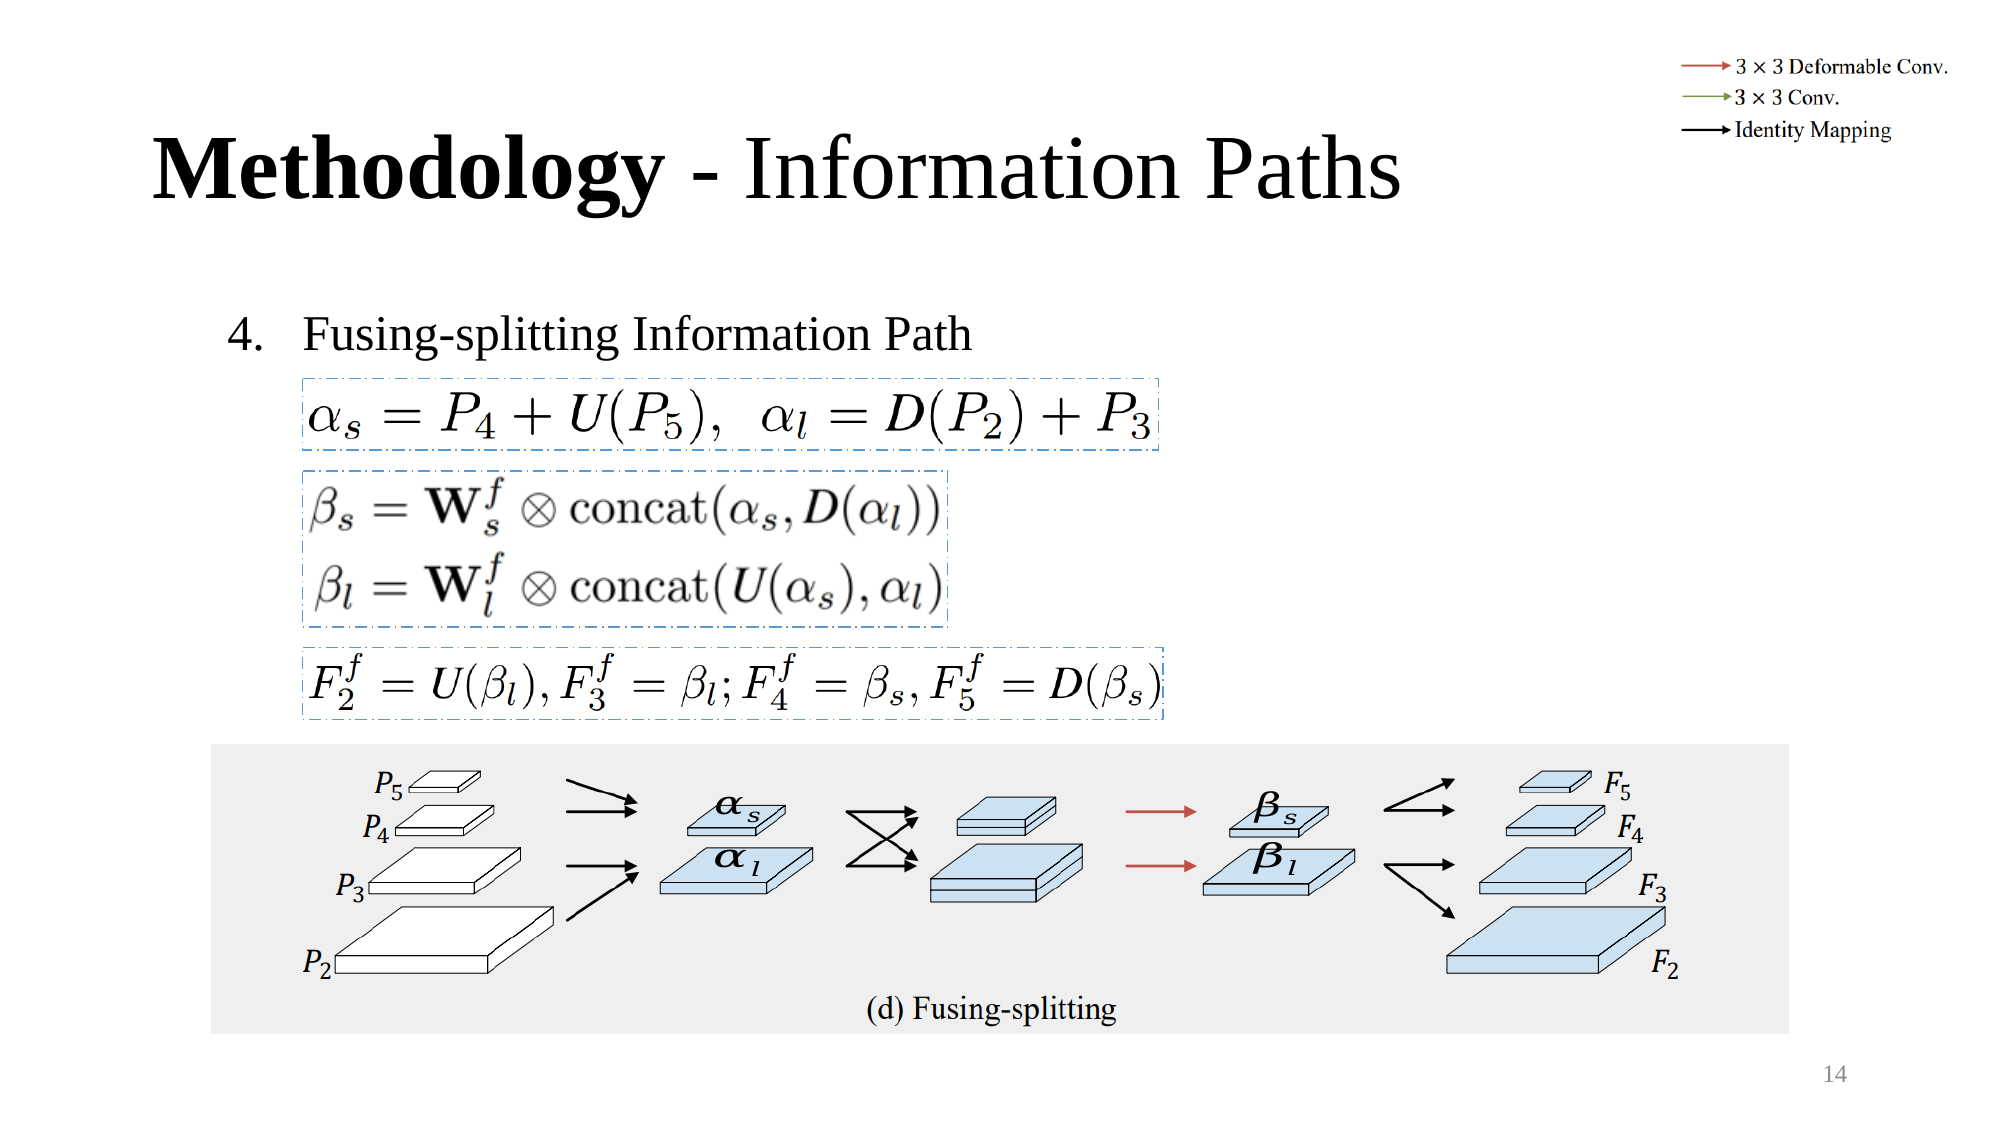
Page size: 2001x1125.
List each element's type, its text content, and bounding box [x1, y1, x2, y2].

list Fusing-splitting Information Path [137, 299, 1863, 1066]
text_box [1673, 53, 1949, 145]
picture [303, 471, 947, 627]
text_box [211, 744, 1789, 1034]
picture [303, 379, 1158, 450]
title Methodology - Information Paths [137, 59, 1863, 278]
picture [303, 648, 1163, 719]
slide_number 14 [1412, 1042, 1863, 1103]
